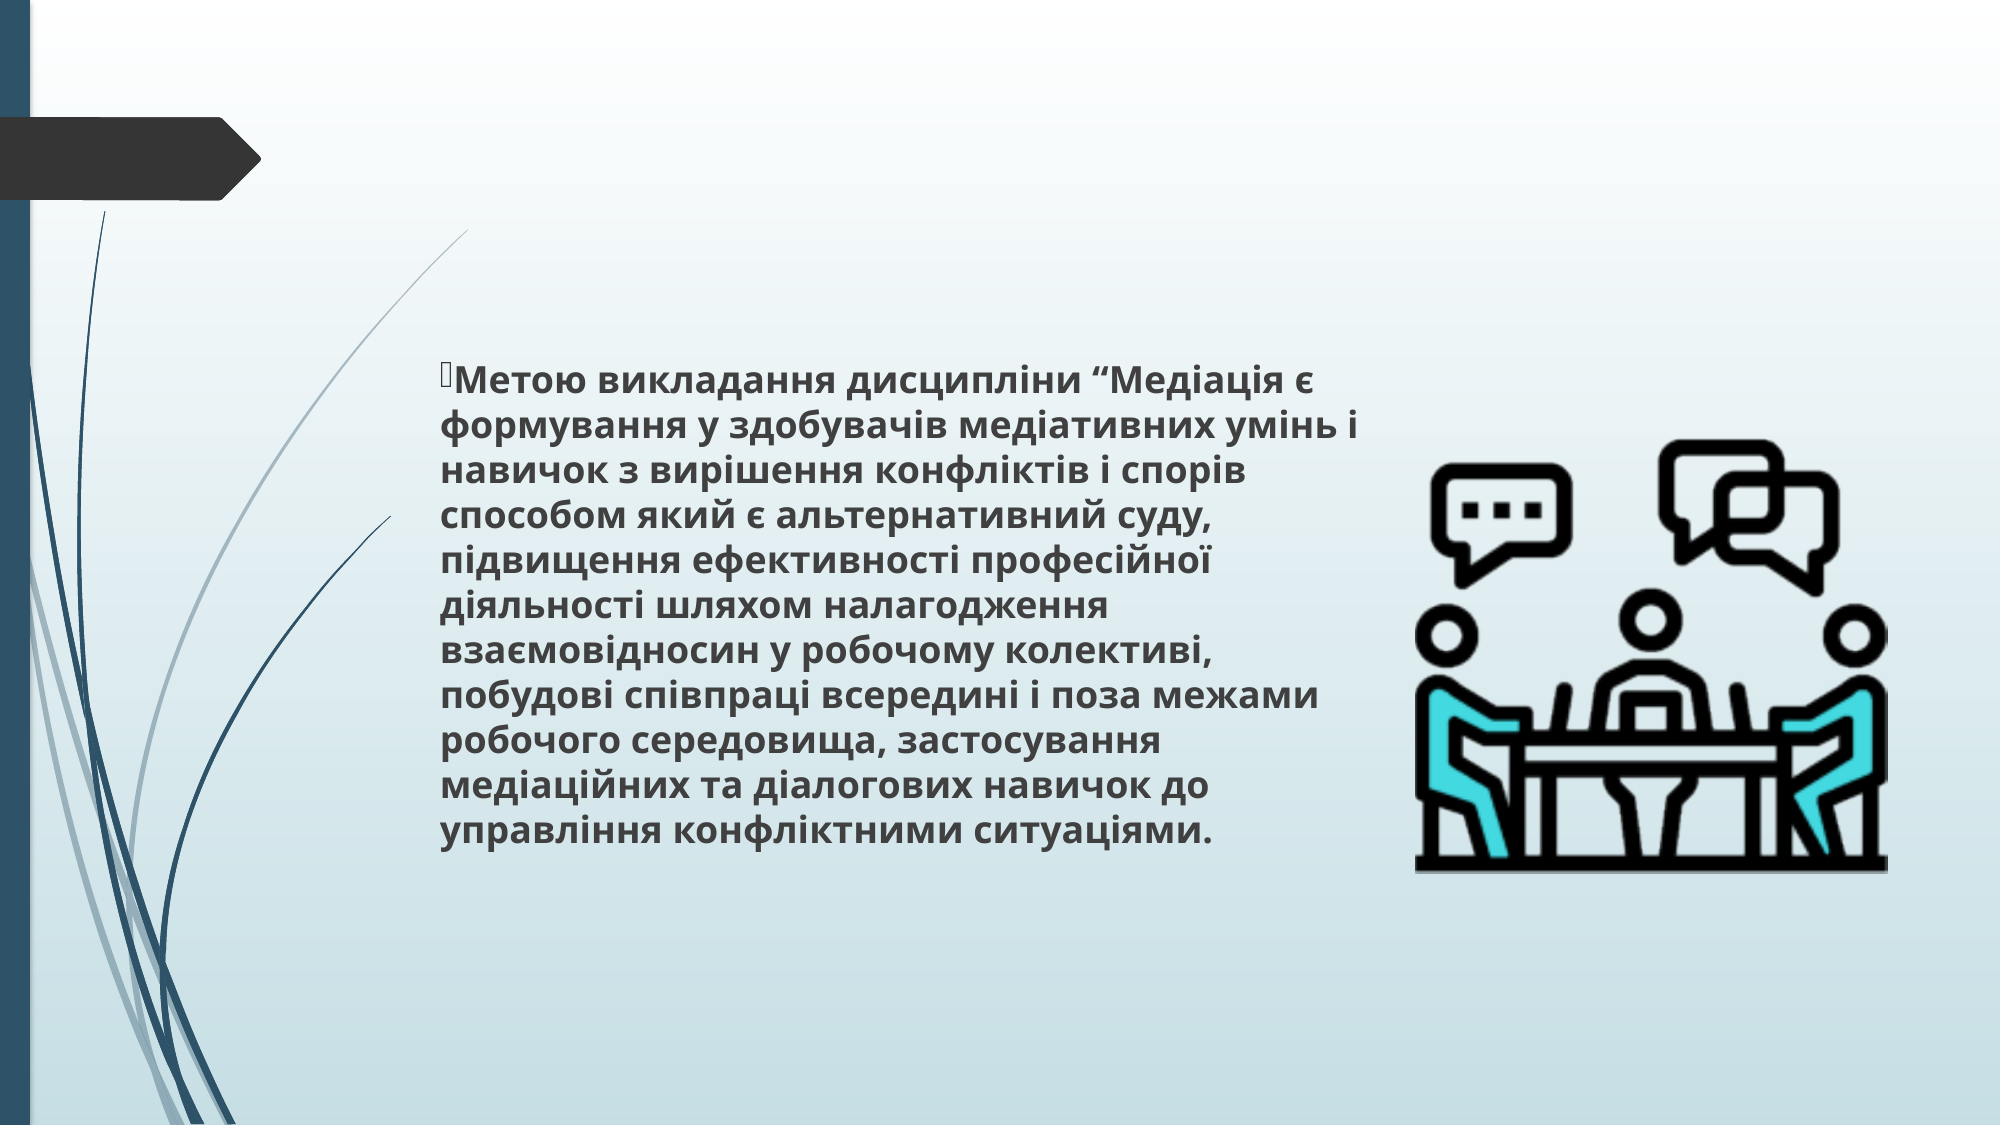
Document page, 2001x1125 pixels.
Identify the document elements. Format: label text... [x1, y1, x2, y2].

picture [1415, 438, 1888, 874]
text_box Метою викладання дисципліни “Медіація є формування у здобувачів медіативних умінь і навичок з вирішення конфліктів і спорів способом який є альтернативний суду, підвищення ефективності професійної діяльності шляхом налагодження взаємовідносин у робочому колективі, побудові співпраці всередині і поза межами робочого середовища, застосування медіаційних та діалогових навичок до управління конфліктними ситуаціями. [472, 348, 1382, 970]
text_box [395, 37, 468, 1125]
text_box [4, 0, 392, 1125]
